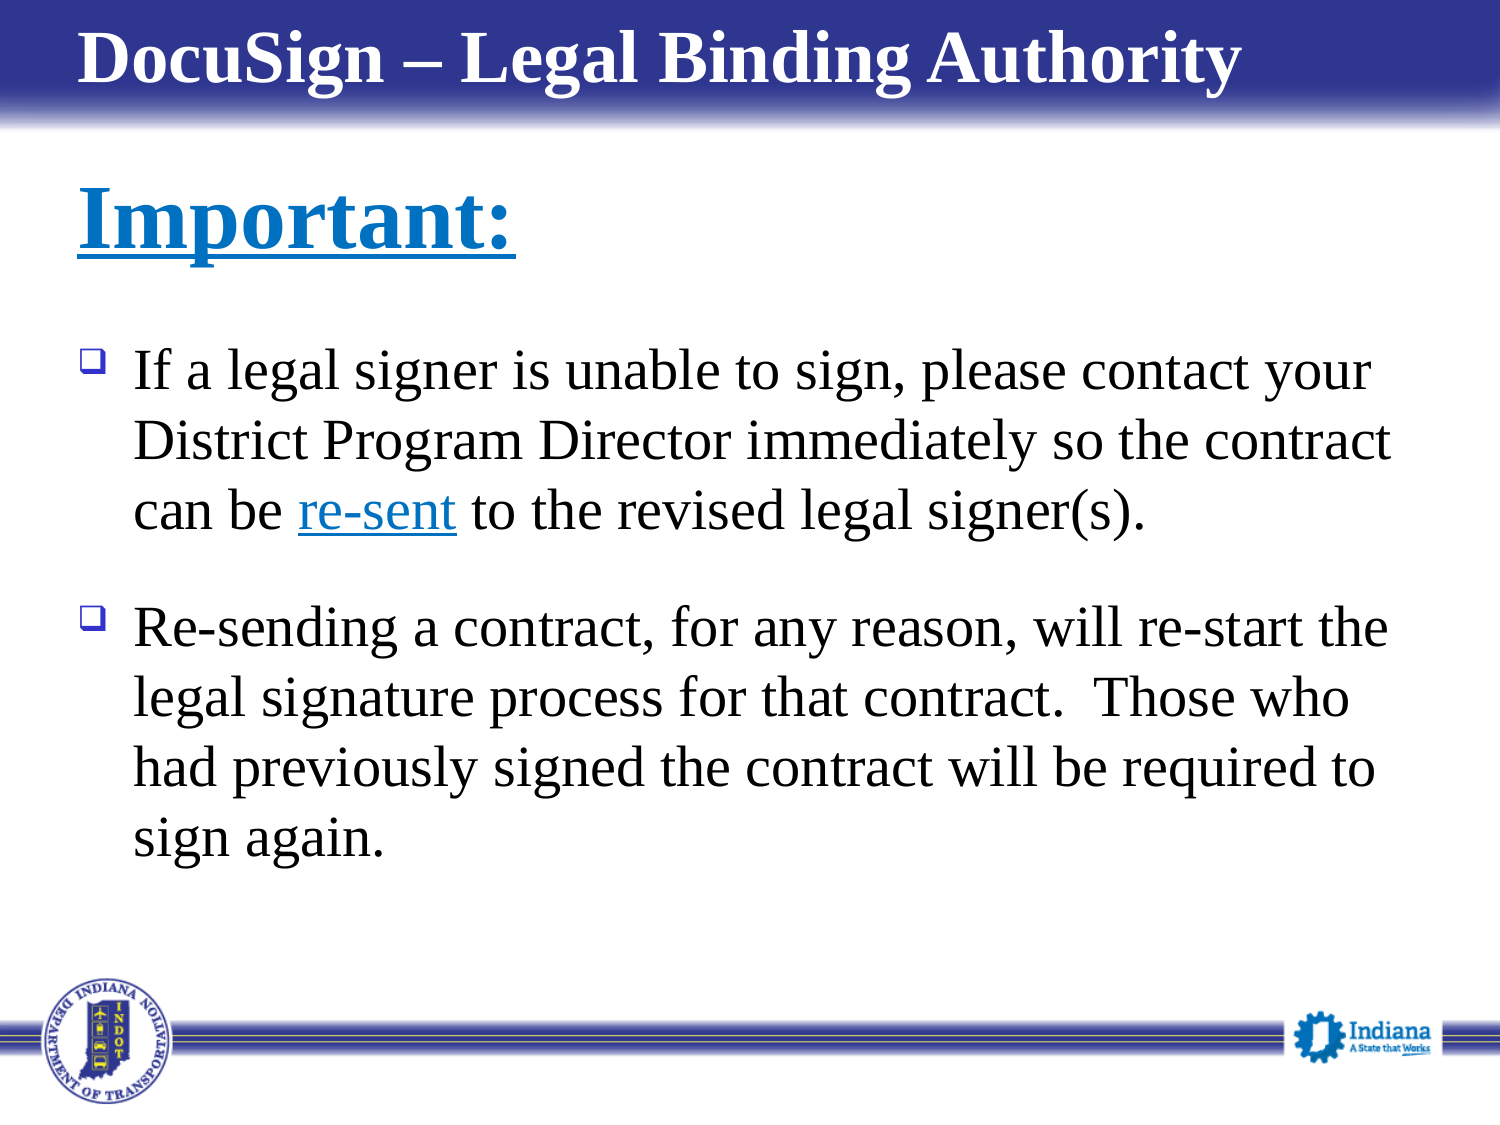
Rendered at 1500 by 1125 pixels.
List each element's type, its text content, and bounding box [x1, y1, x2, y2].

list Important: If a legal signer is unable to sign, please contact your District Program Director immediately so the contract can be re-sent to the revised legal signer(s). Re-sending a contract, for any reason, will re-start the legal signature process for that contract. Those who had previously signed the contract will be required to sign again. [62, 149, 1463, 988]
picture [0, 0, 1500, 263]
picture [0, 945, 1500, 1125]
title DocuSign ‒ Legal Binding Authority [62, 0, 1438, 148]
